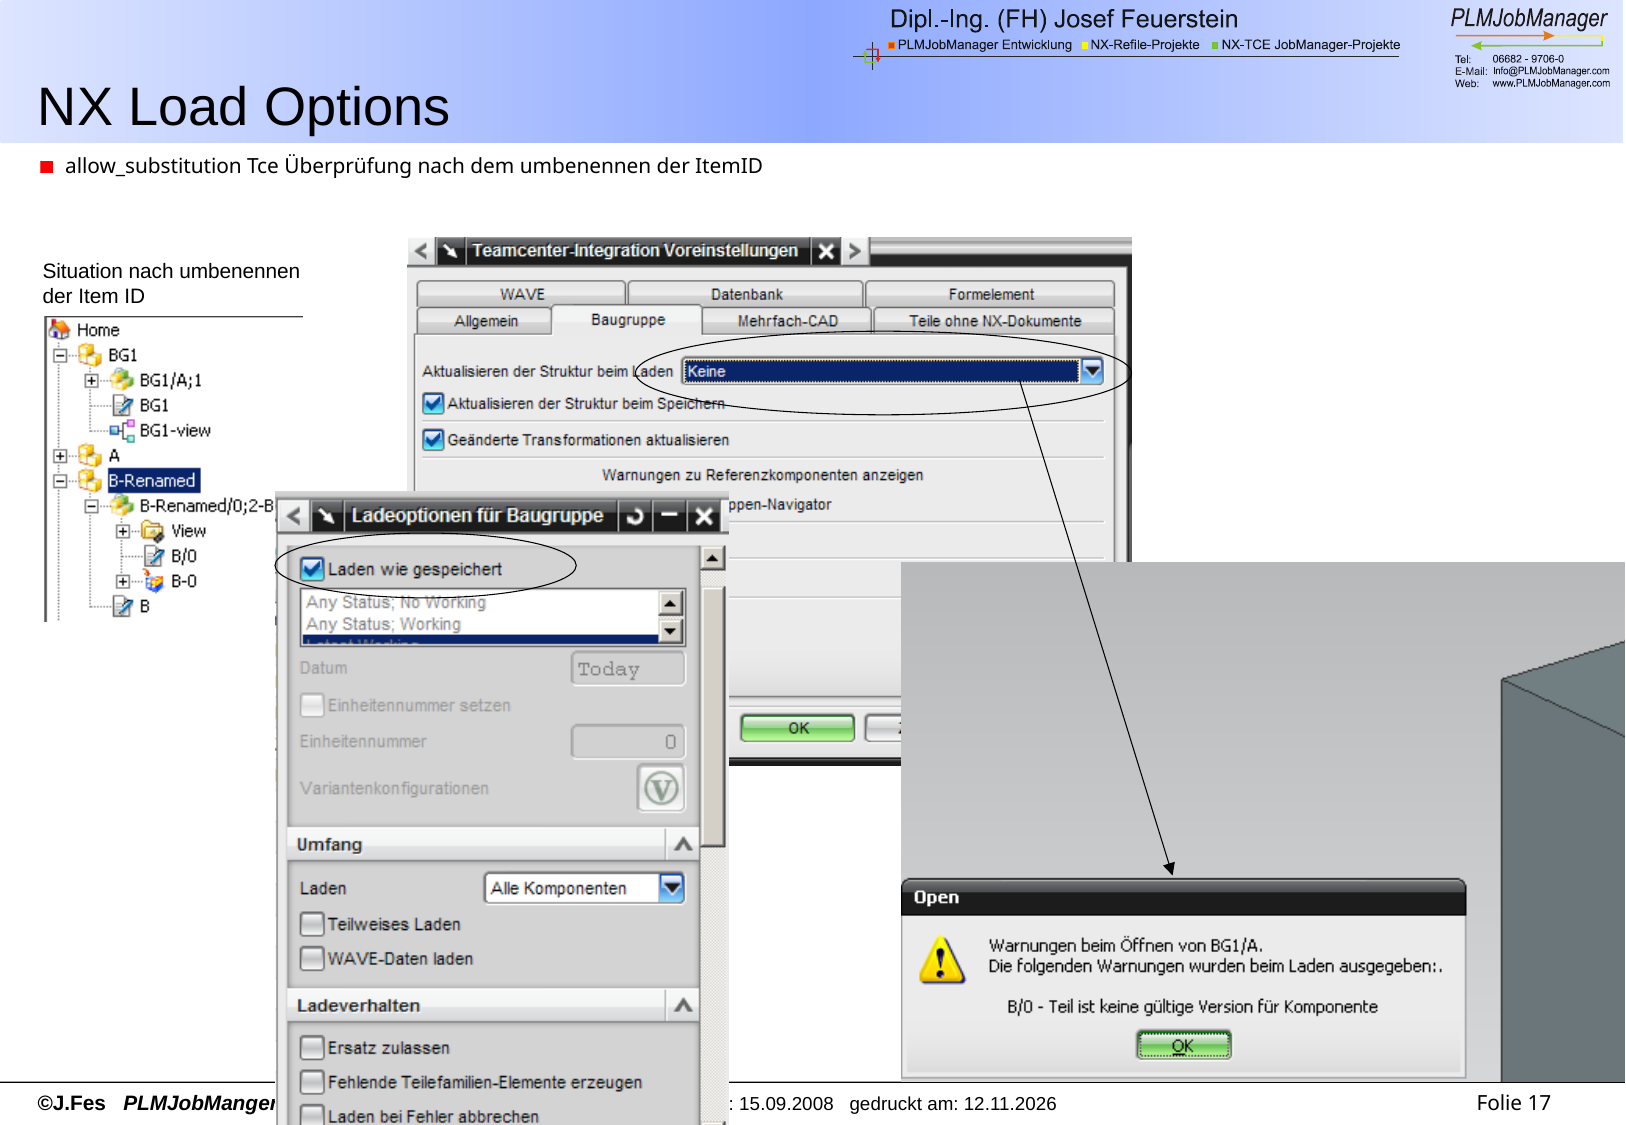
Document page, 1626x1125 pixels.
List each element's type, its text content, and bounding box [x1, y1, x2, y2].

picture [44, 237, 1625, 1125]
title NX Load Options [21, 64, 1439, 143]
list allow_substitution Tce Überprüfung nach dem umbenennen der ItemID [21, 152, 1600, 182]
slide_number Folie 17 [1228, 1090, 1568, 1125]
picture [37, 158, 53, 173]
text_box Situation nach umbenennen der Item ID [42, 258, 321, 309]
